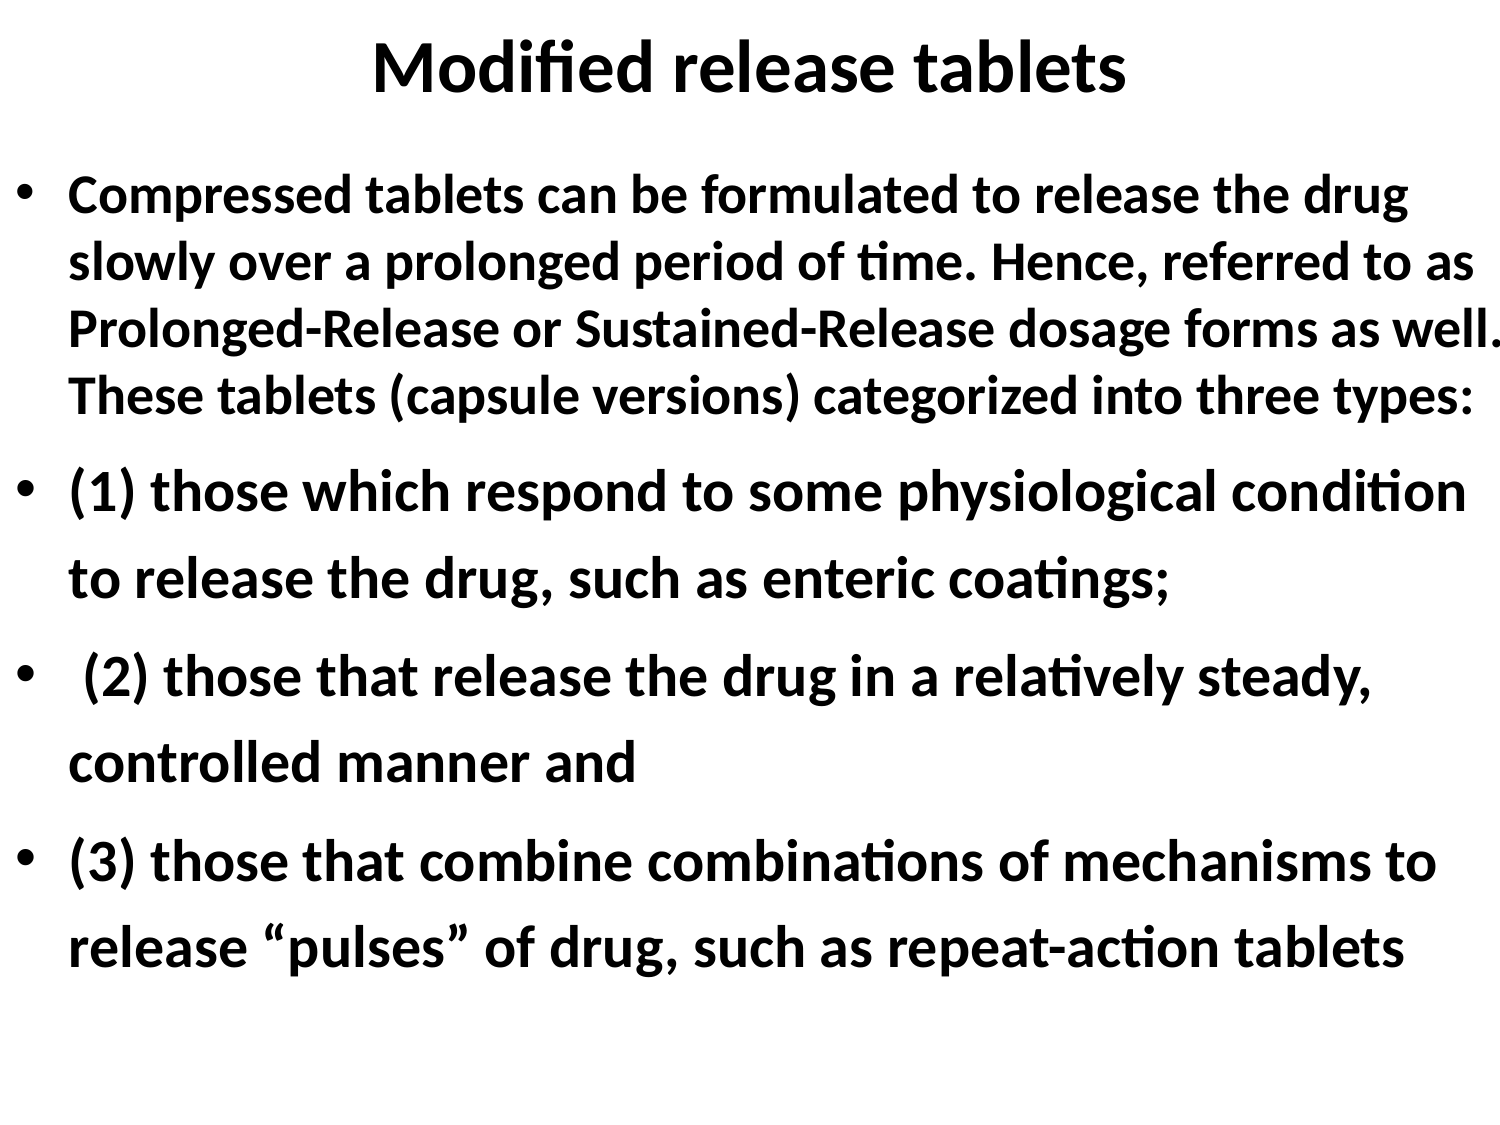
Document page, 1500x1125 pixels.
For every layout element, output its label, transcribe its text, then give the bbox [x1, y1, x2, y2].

title Modified release tablets [75, 0, 1425, 125]
list Compressed tablets can be formulated to release the drug slowly over a prolonged period of time. Hence, referred to as Prolonged-Release or Sustained-Release dosage forms as well. These tablets (capsule versions) categorized into three types: (1) those which respond to some physiological condition to release the drug, such as enteric coatings; (2) those that release the drug in a relatively steady, controlled manner and (3) those that combine combinations of mechanisms to release “pulses” of drug, such as repeat-action tablets [0, 149, 1500, 1050]
